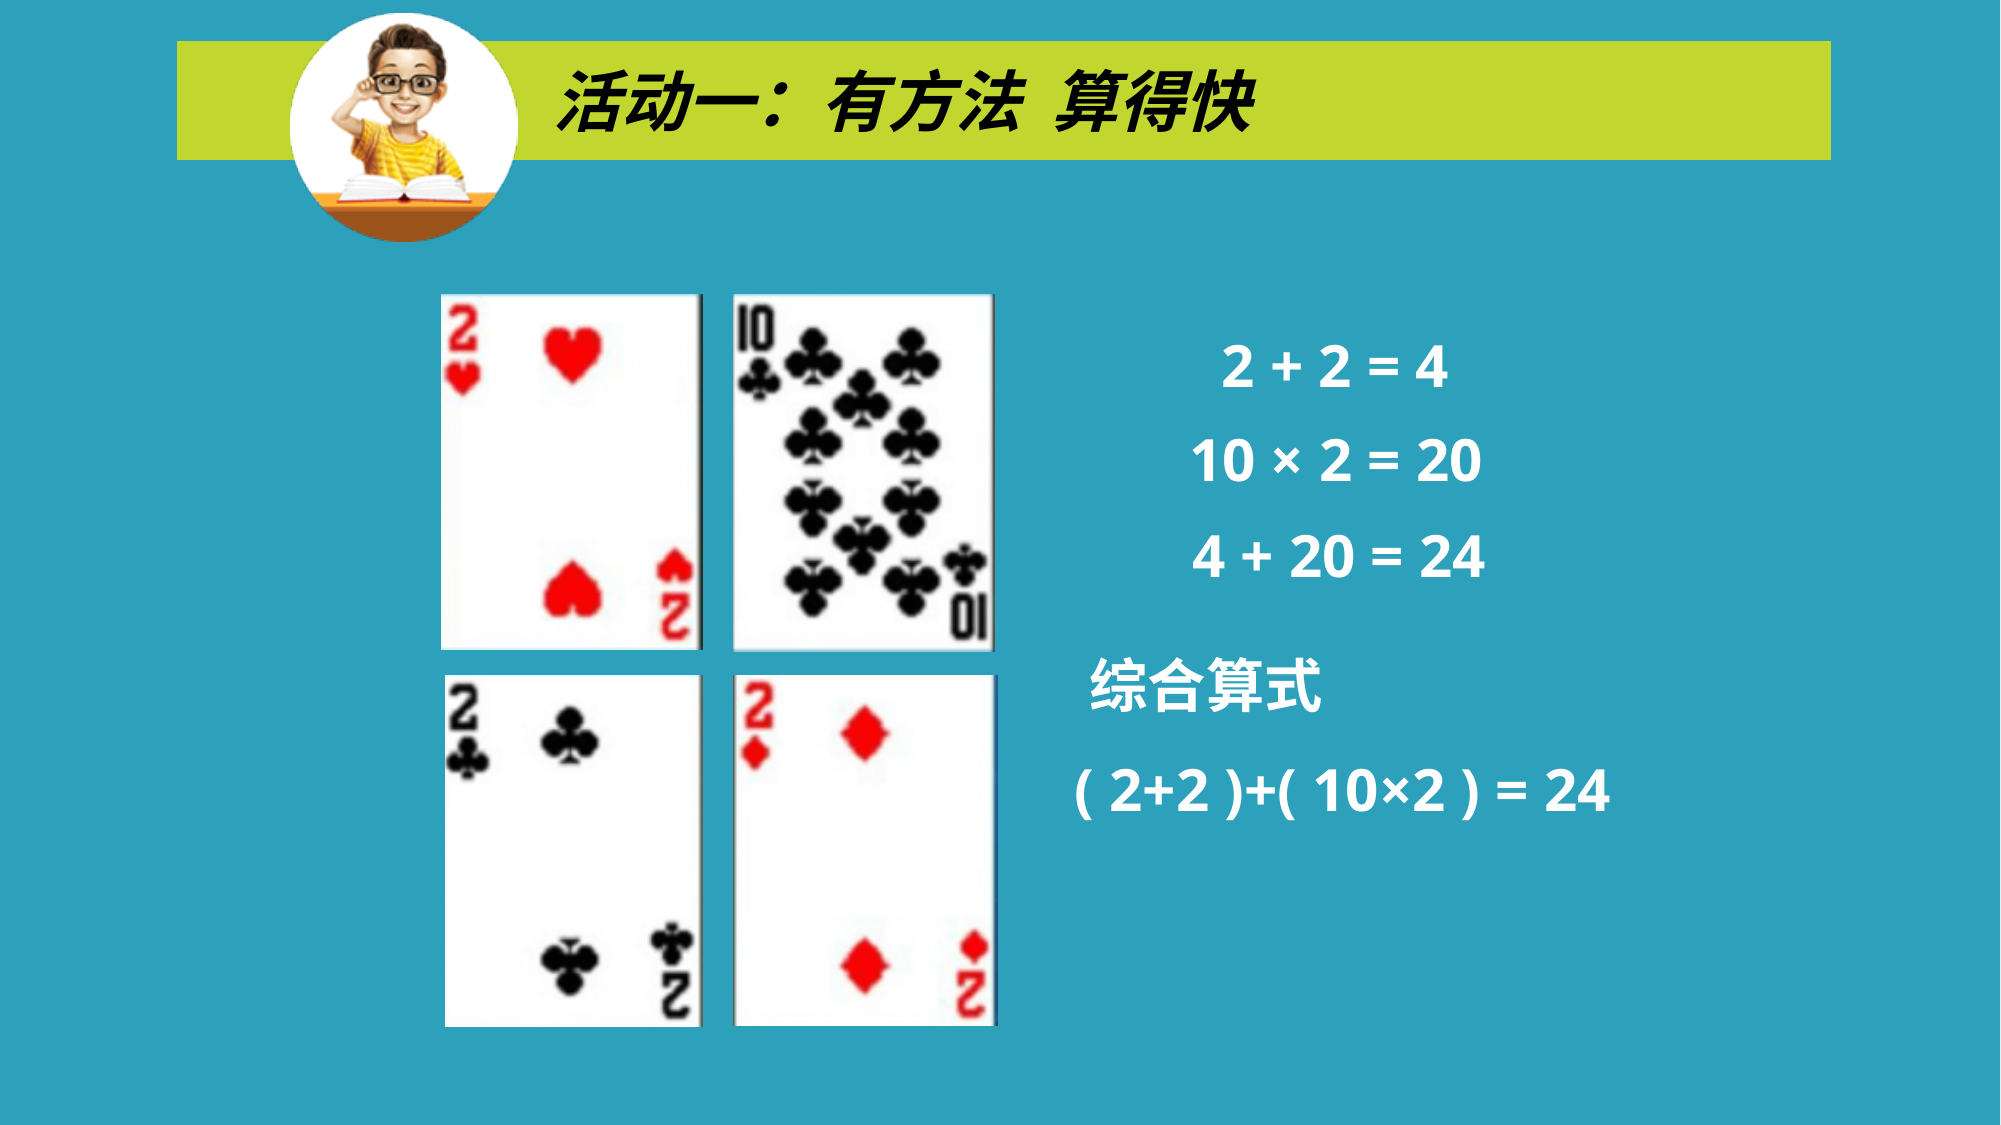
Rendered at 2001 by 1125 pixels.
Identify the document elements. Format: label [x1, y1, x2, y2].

text_box [1060, 321, 1751, 832]
picture [0, 0, 2001, 1125]
